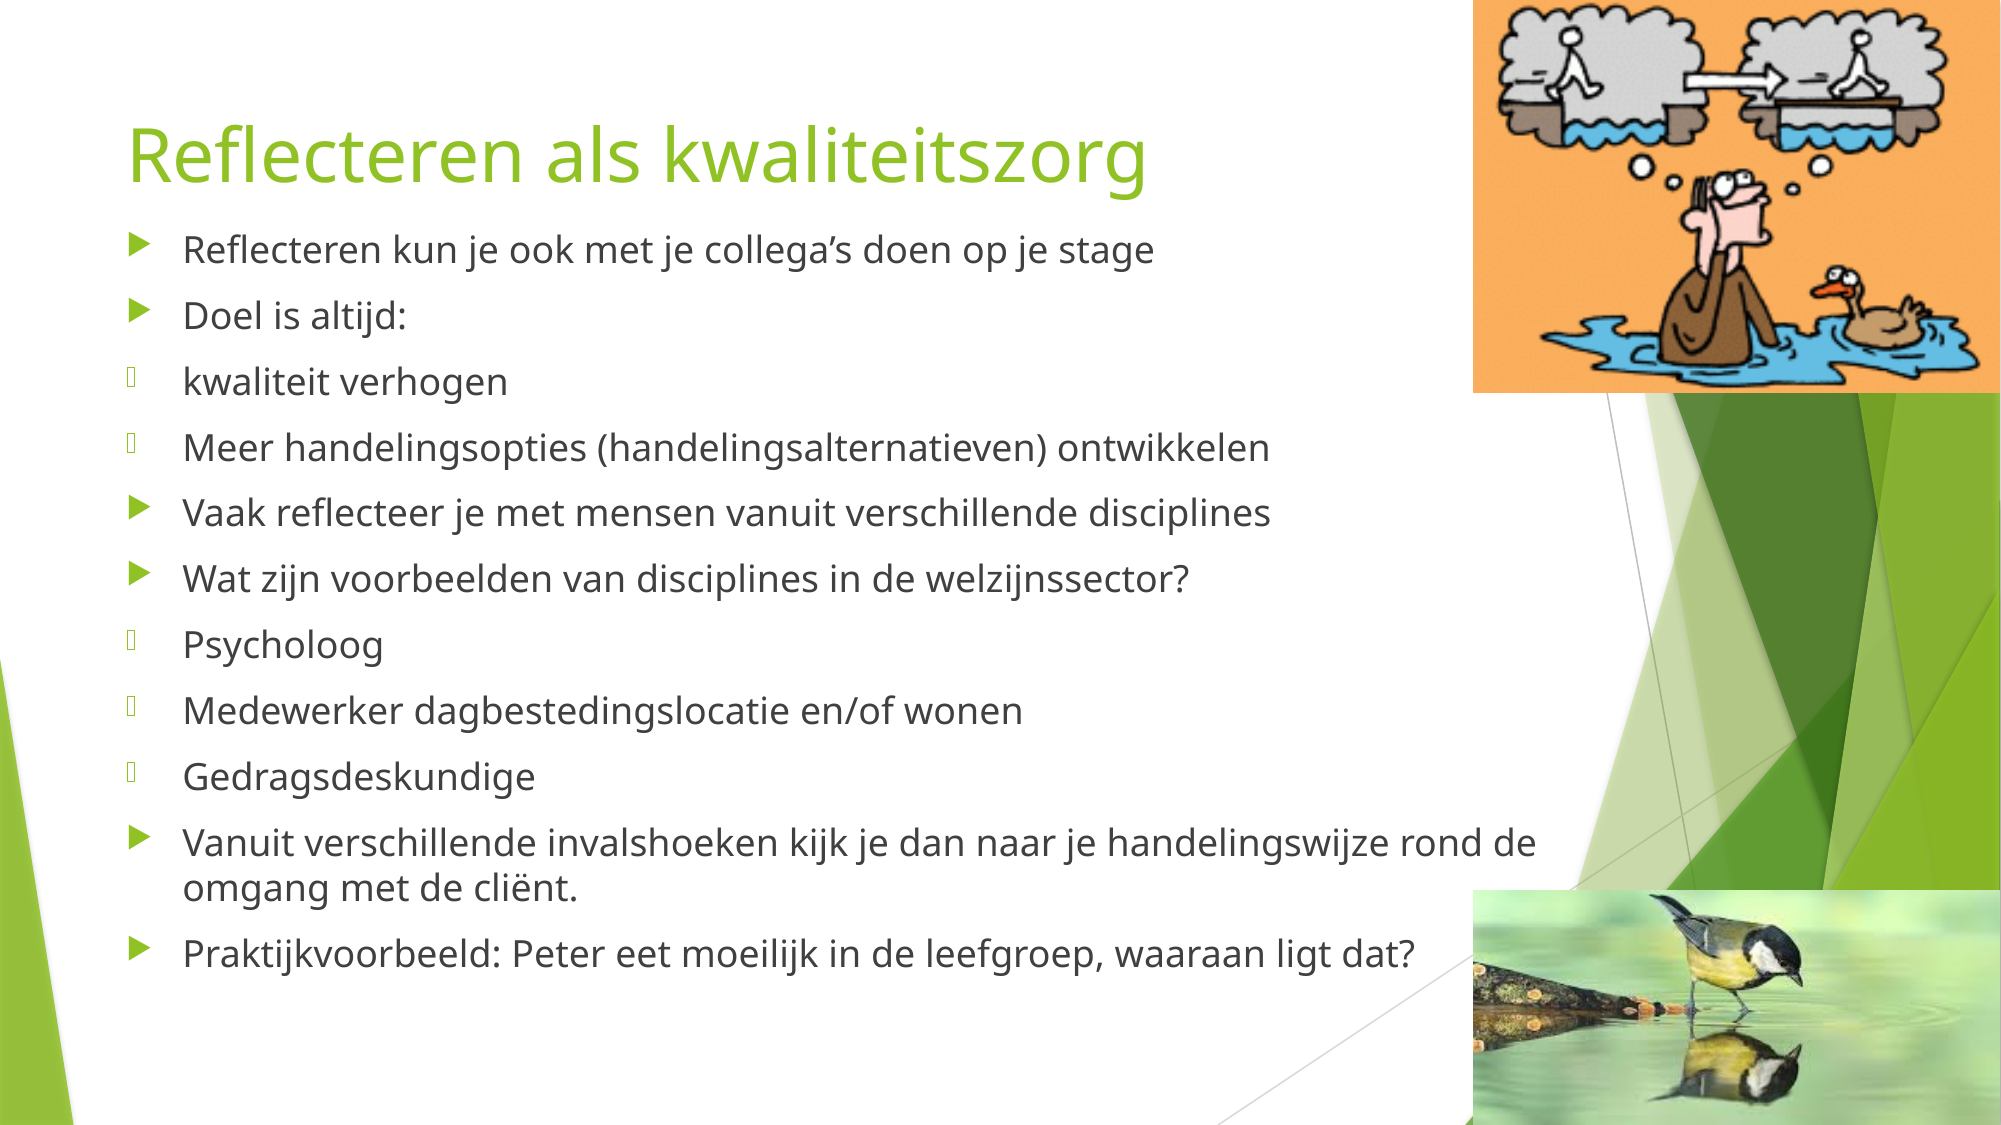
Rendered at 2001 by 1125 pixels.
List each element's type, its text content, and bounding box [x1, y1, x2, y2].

picture [1473, 0, 2000, 393]
picture [1472, 890, 2000, 1125]
title Reflecteren als kwaliteitszorg [111, 99, 1468, 218]
list Reflecteren kun je ook met je collega’s doen op je stage Doel is altijd: kwaliteit verhogen Meer handelingsopties (handelingsalternatieven) ontwikkelen Vaak reflecteer je met mensen vanuit verschillende disciplines Wat zijn voorbeelden van disciplines in de welzijnssector? Psycholoog Medewerker dagbestedingslocatie en/of wonen Gedragsdeskundige Vanuit verschillende invalshoeken kijk je dan naar je handelingswijze rond de omgang met de cliënt. Praktijkvoorbeeld: Peter eet moeilijk in de leefgroep, waaraan ligt dat? [111, 218, 1618, 1125]
